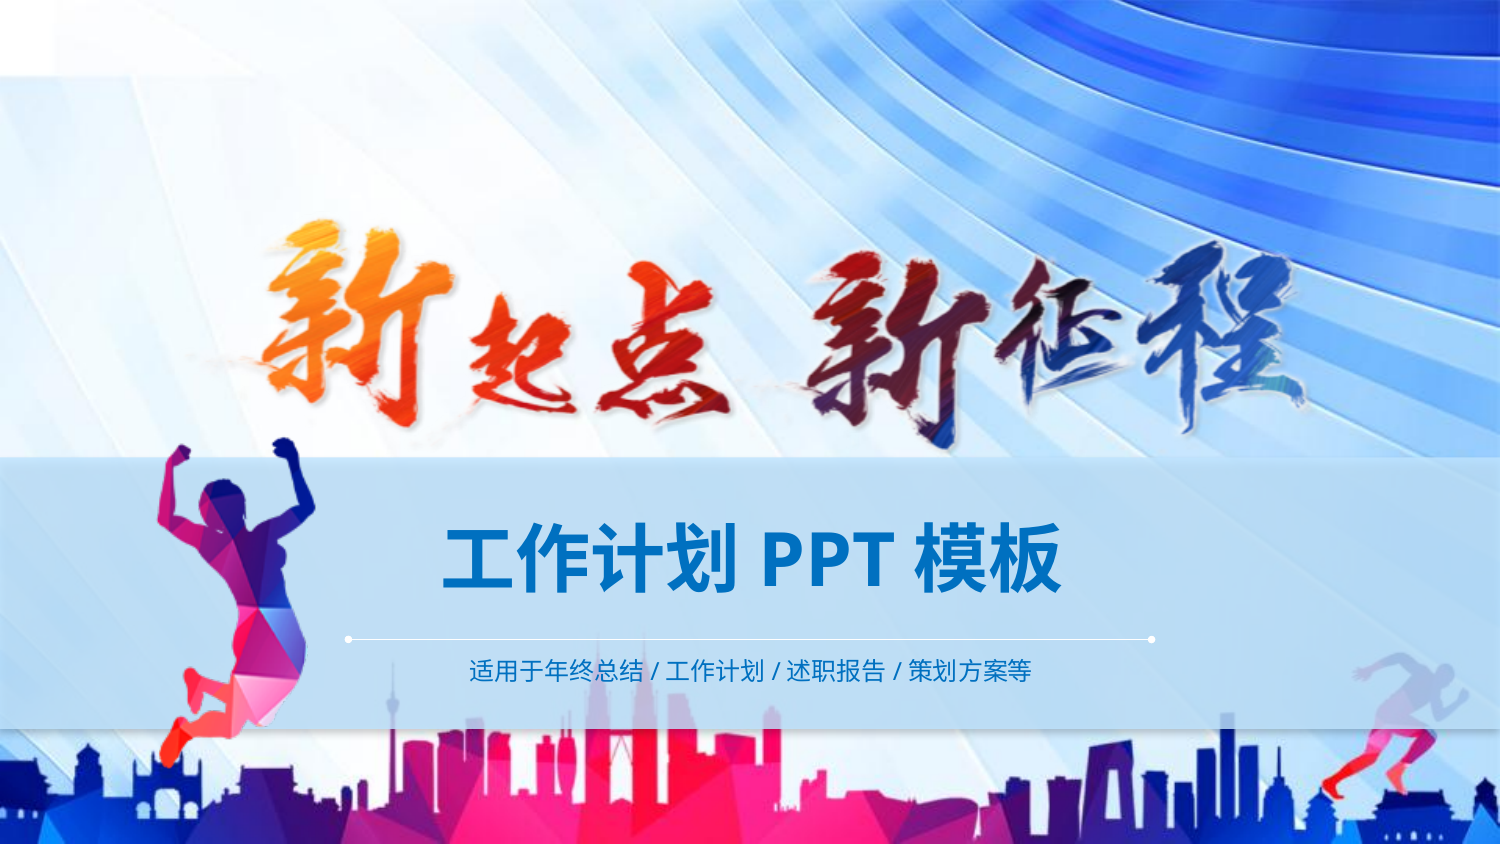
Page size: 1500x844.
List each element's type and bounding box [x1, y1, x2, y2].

picture [0, 0, 1500, 844]
text_box [344, 635, 1156, 644]
